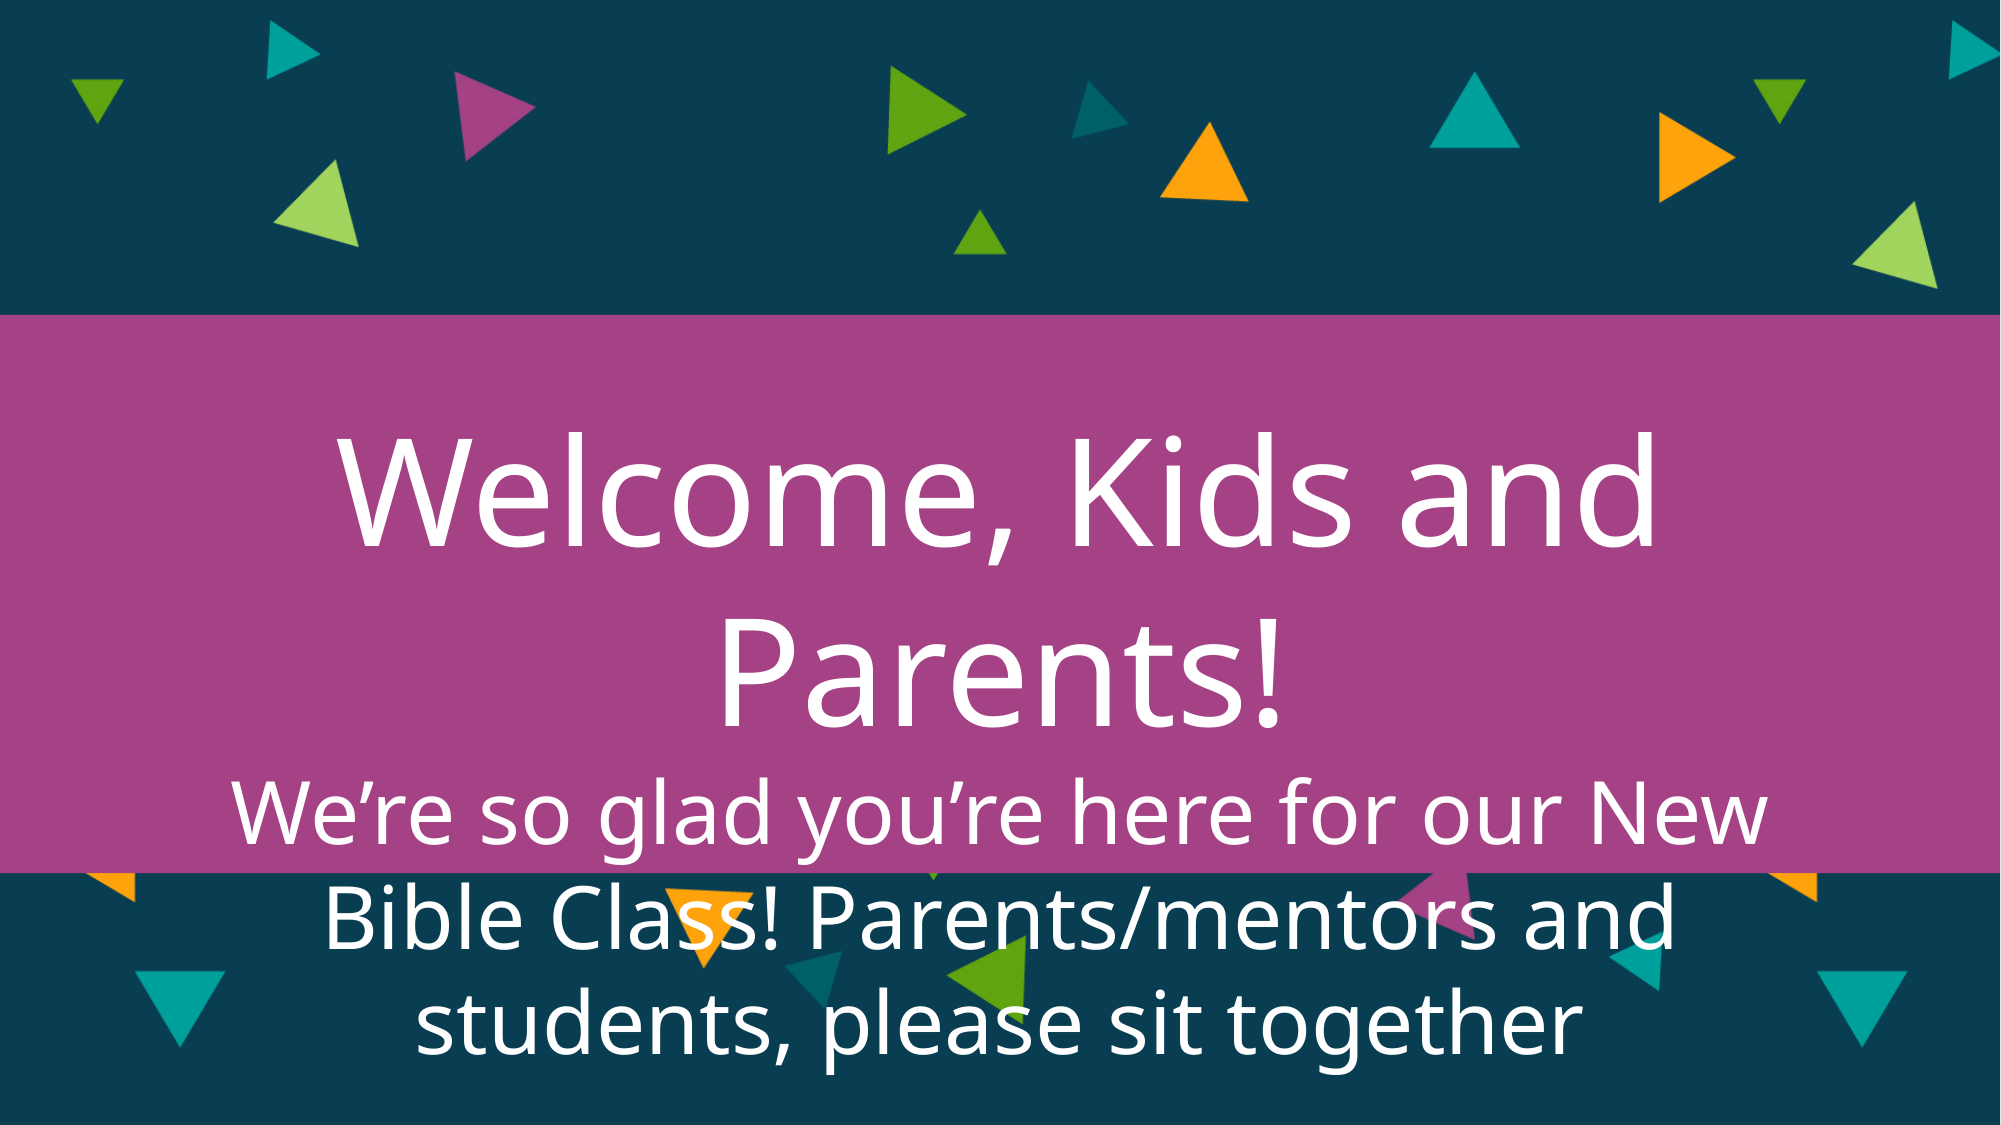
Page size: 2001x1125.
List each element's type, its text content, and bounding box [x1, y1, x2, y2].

picture [0, 0, 2001, 1125]
text_box [0, 314, 2000, 874]
text_box Welcome, Kids and Parents! We’re so glad you’re here for our New Bible Class! Parents/mentors and students, please sit together [138, 389, 1862, 1080]
